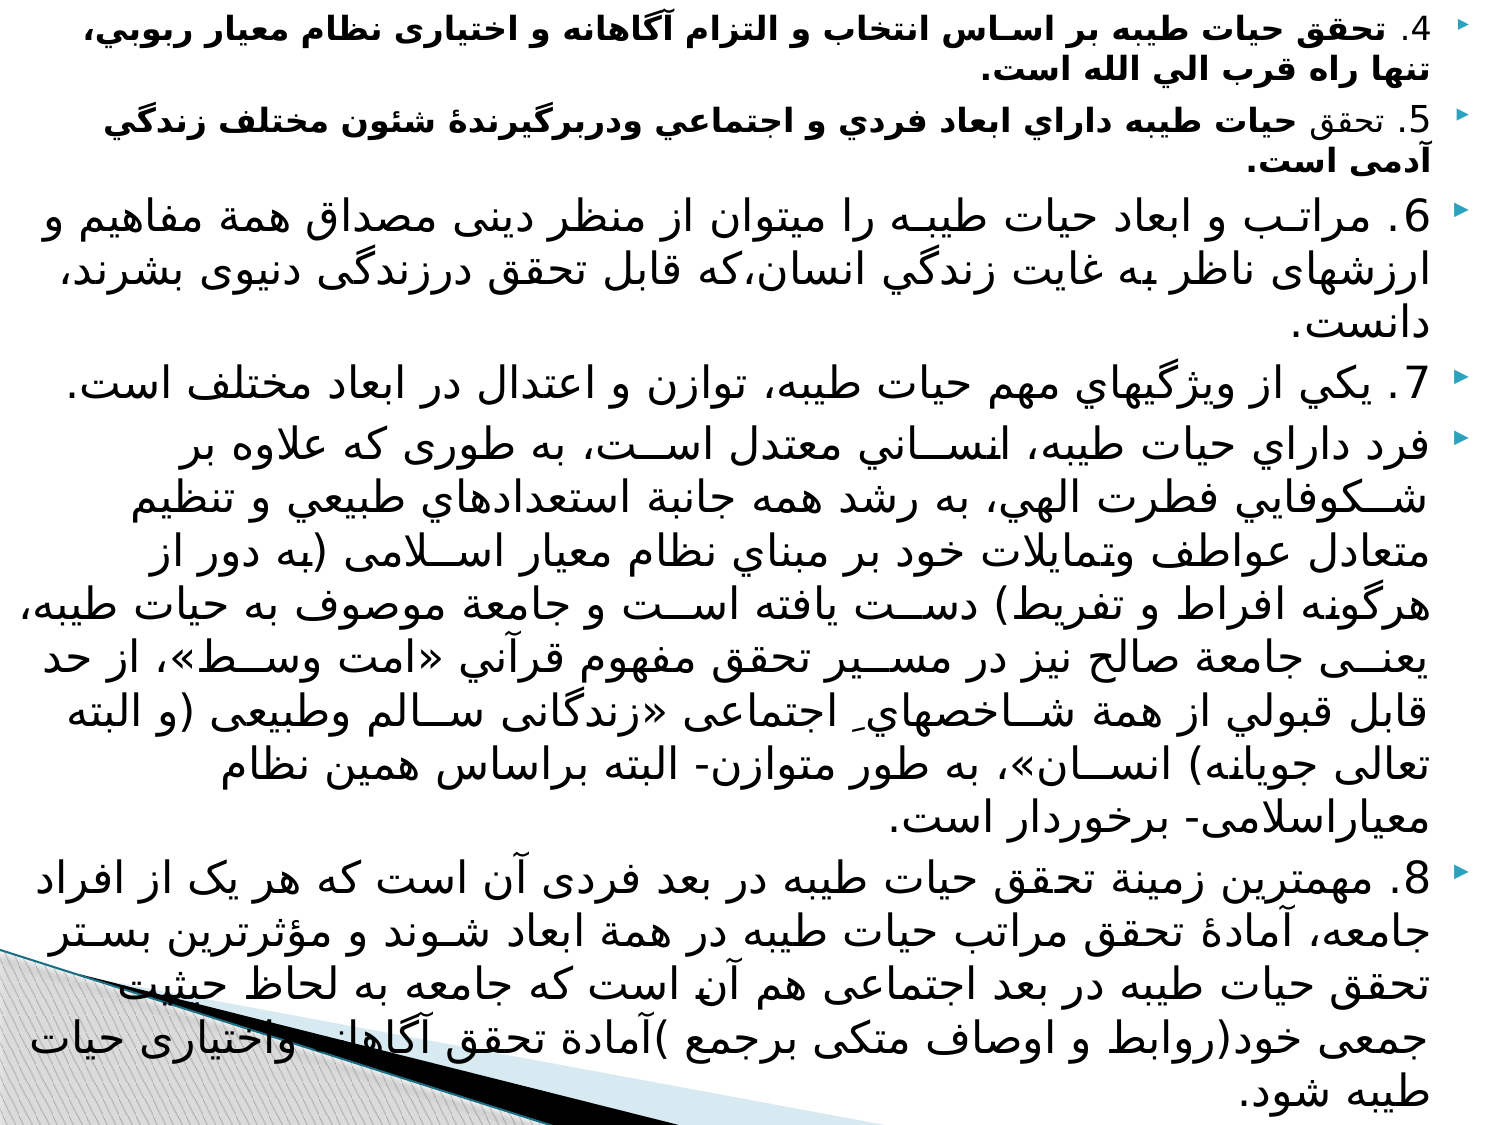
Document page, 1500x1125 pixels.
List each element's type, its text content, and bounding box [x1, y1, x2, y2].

list 4. تحقق حيات طيبه بر اسـاس انتخاب و التزام آگاهانه و اختياری نظام معيار ربوبي، تنها راه قرب الي الله است. 5. تحقق حيات طيبه داراي ابعاد فردي و اجتماعي ودربرگيرندۀ شئون مختلف زندگي آدمی است. 6. مراتـب و ابعاد حيات طيبـه را ميتوان از منظر دينی مصداق همة مفاهيم و ارزشهای ناظر به غايت زندگي انسان،که قابل تحقق درزندگی دنيوی بشرند، دانست. 7. یكي از ويژگيهاي مهم حيات طيبه، توازن و اعتدال در ابعاد مختلف است. فرد داراي حيات طيبه، انســاني معتدل اســت، به طوری كه علاوه بر شــكوفايي فطرت الهي، به رشد همه جانبة استعدادهاي طبيعي و تنظيم متعادل عواطف وتمايلات خود بر مبناي نظام معيار اســلامی (به دور از هرگونه افراط و تفريط) دســت يافته اســت و جامعة موصوف به حيات طيبه، يعنــی جامعة صالح نيز در مســير تحقق مفهوم قرآني «امت وســط»، از حد قابل قبولي از همة شــاخصهاي ِ اجتماعی «زندگانی ســالم وطبيعی (و البته تعالی جويانه) انســان»، به طور متوازن- البته براساس همين نظام معياراسلامی- برخوردار است. 8. مهمترين زمينة تحقق حيات طيبه در بعد فردی آن است که هر يک از افراد جامعه، آمادۀ تحقق مراتب حيات طيبه در همة ابعاد شـوند و مؤثرترين بسـتر تحقق حيات طيبه در بعد اجتماعی هم آن است که جامعه به لحاظ حيثيت جمعی خود(روابط و اوصاف متکی برجمع )آمادة تحقق آگاهانه واختياری حيات طيبه شود. [0, 0, 1500, 1125]
